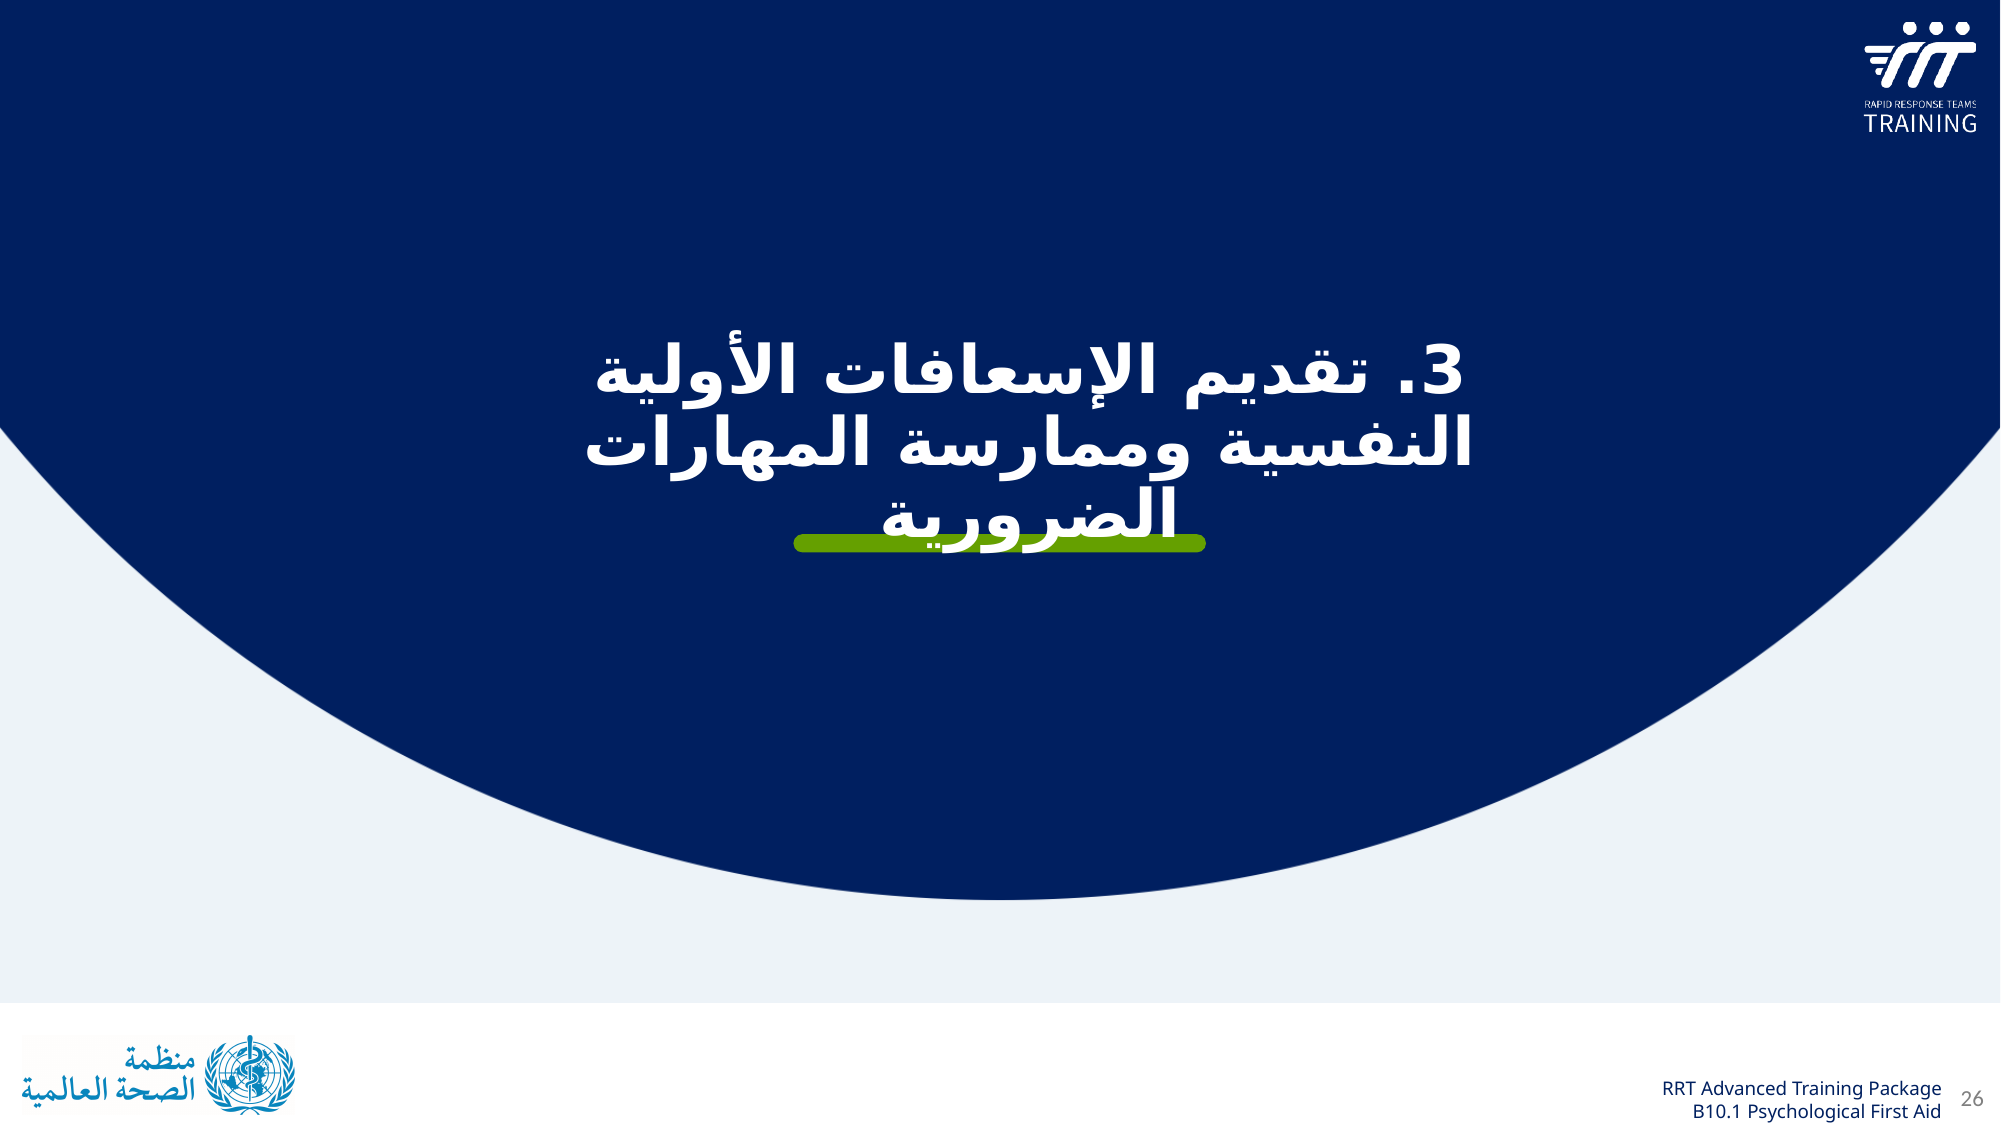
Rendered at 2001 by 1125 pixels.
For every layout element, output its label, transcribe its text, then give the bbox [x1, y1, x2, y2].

picture [22, 1035, 295, 1115]
picture [252, 1050, 258, 1059]
picture [0, 0, 2001, 1003]
text_box 3. تقديم الإسعافات الأولية النفسية وممارسة المهارات الضرورية [456, 304, 1604, 584]
